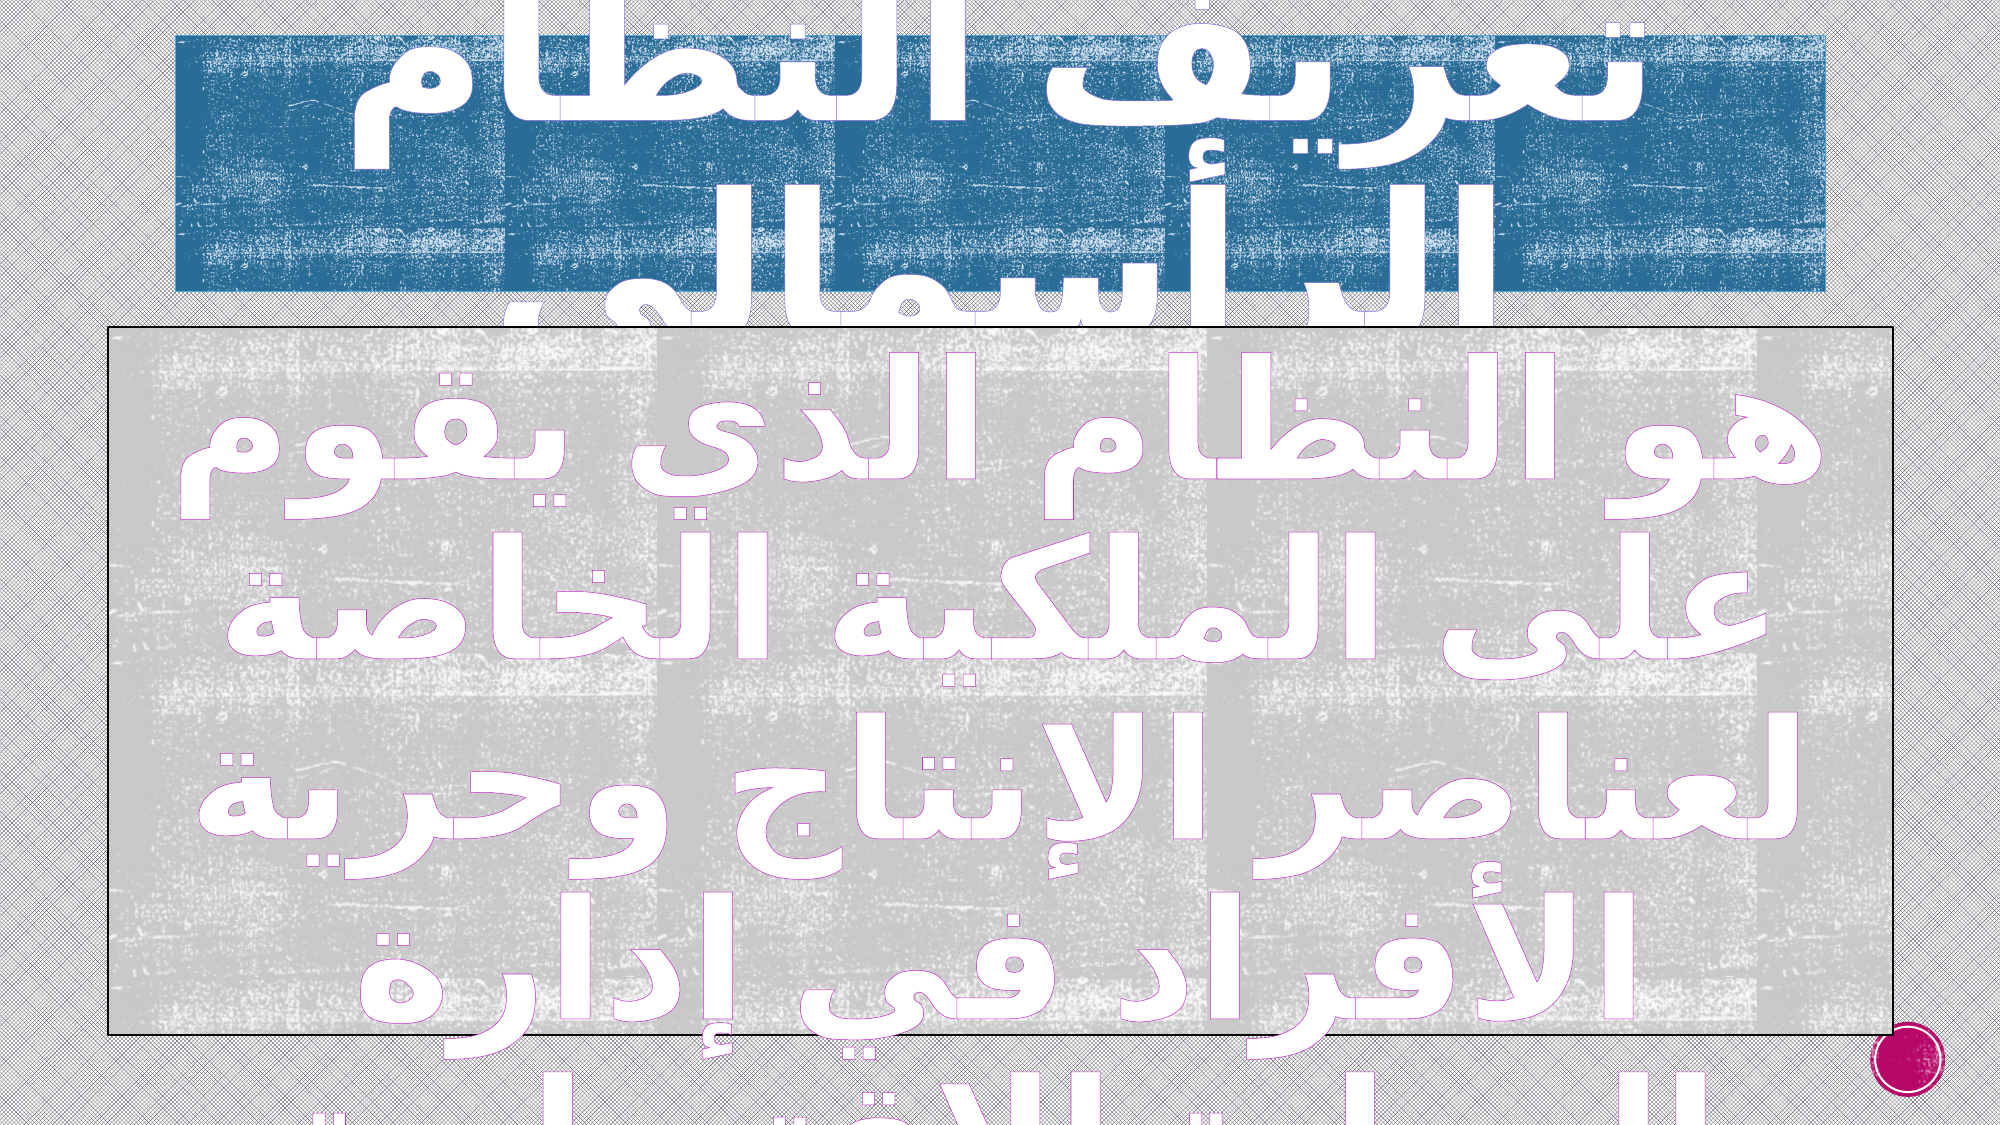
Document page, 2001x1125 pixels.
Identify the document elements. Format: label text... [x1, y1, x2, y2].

title تعريف النظام الرأسمالي [175, 35, 1826, 292]
list هو النظام الذي يقوم على الملكية الخاصة لعناصر الإنتاج وحرية الأفراد في إدارة العملية الاقتصادية [107, 326, 1894, 1036]
